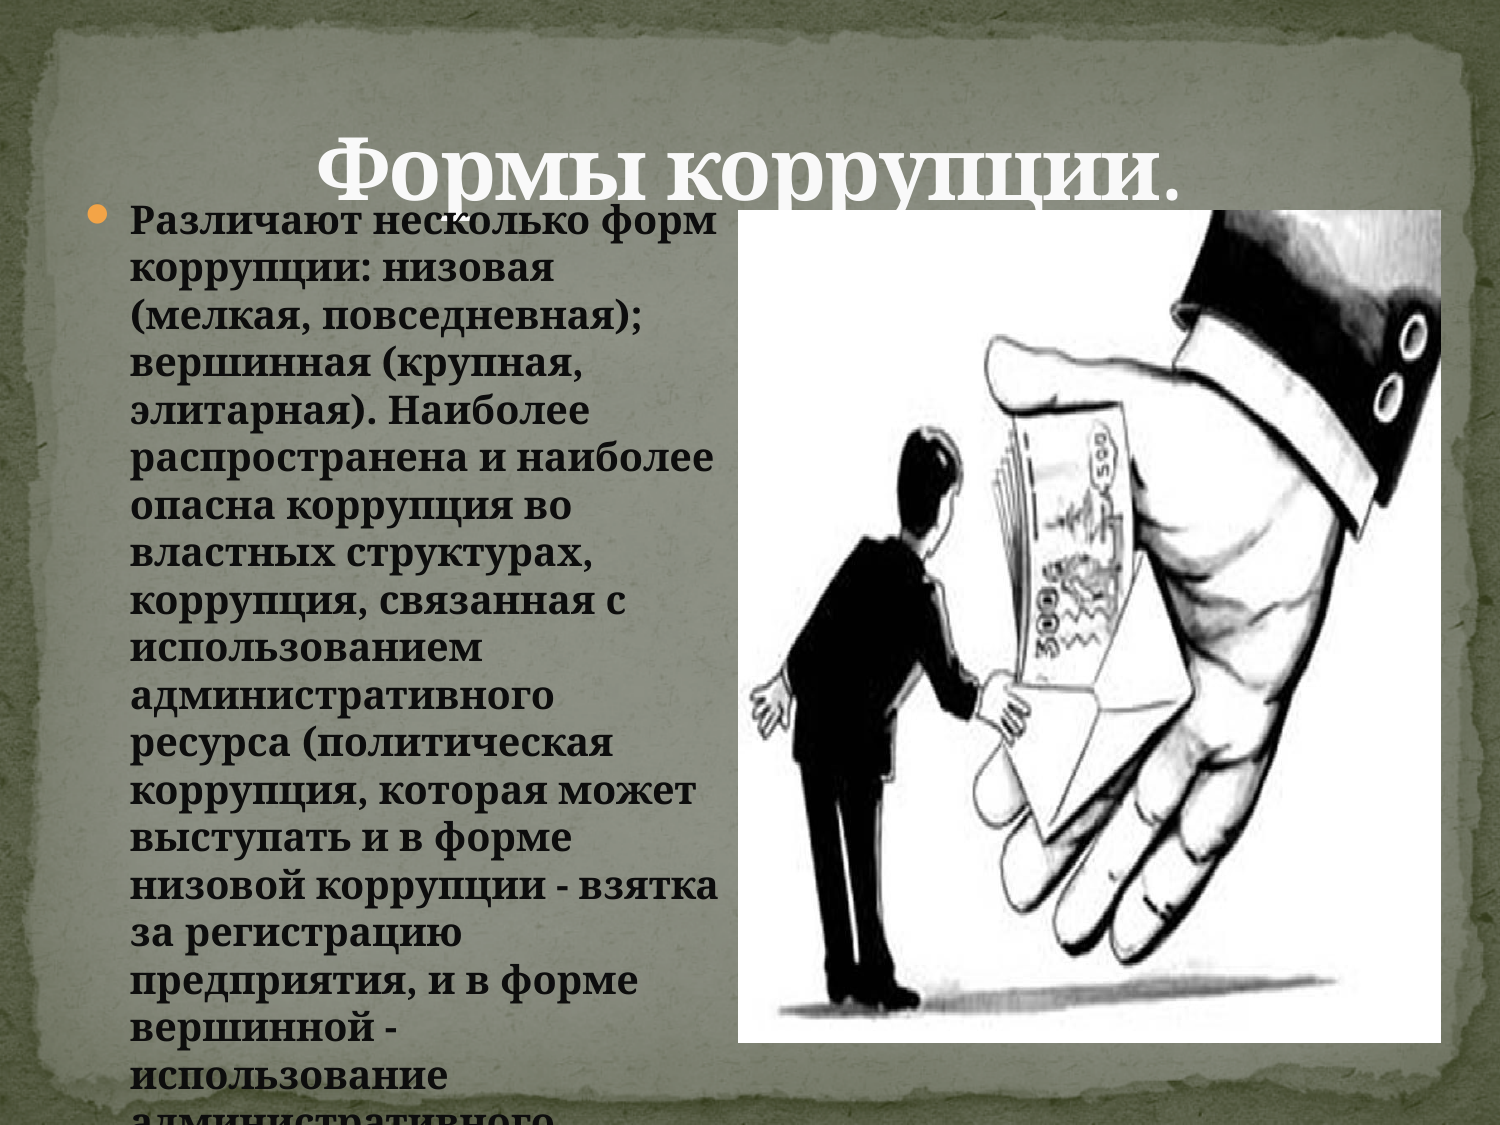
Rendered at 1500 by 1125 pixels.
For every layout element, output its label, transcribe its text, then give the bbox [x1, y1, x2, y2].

list Различают несколько форм коррупции: низовая (мелкая, повседневная); вершинная (крупная, элитарная). Наиболее распространена и наиболее опасна коррупция во властных структурах, коррупция, связанная с использованием административного ресурса (политическая коррупция, которая может выступать и в форме низовой коррупции - взятка за регистрацию предприятия, и в форме вершинной - использование административного ресурса для получения "нужного" результата выборов). [70, 187, 737, 938]
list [740, 212, 1439, 1041]
title Формы коррупции. [74, 24, 1425, 203]
